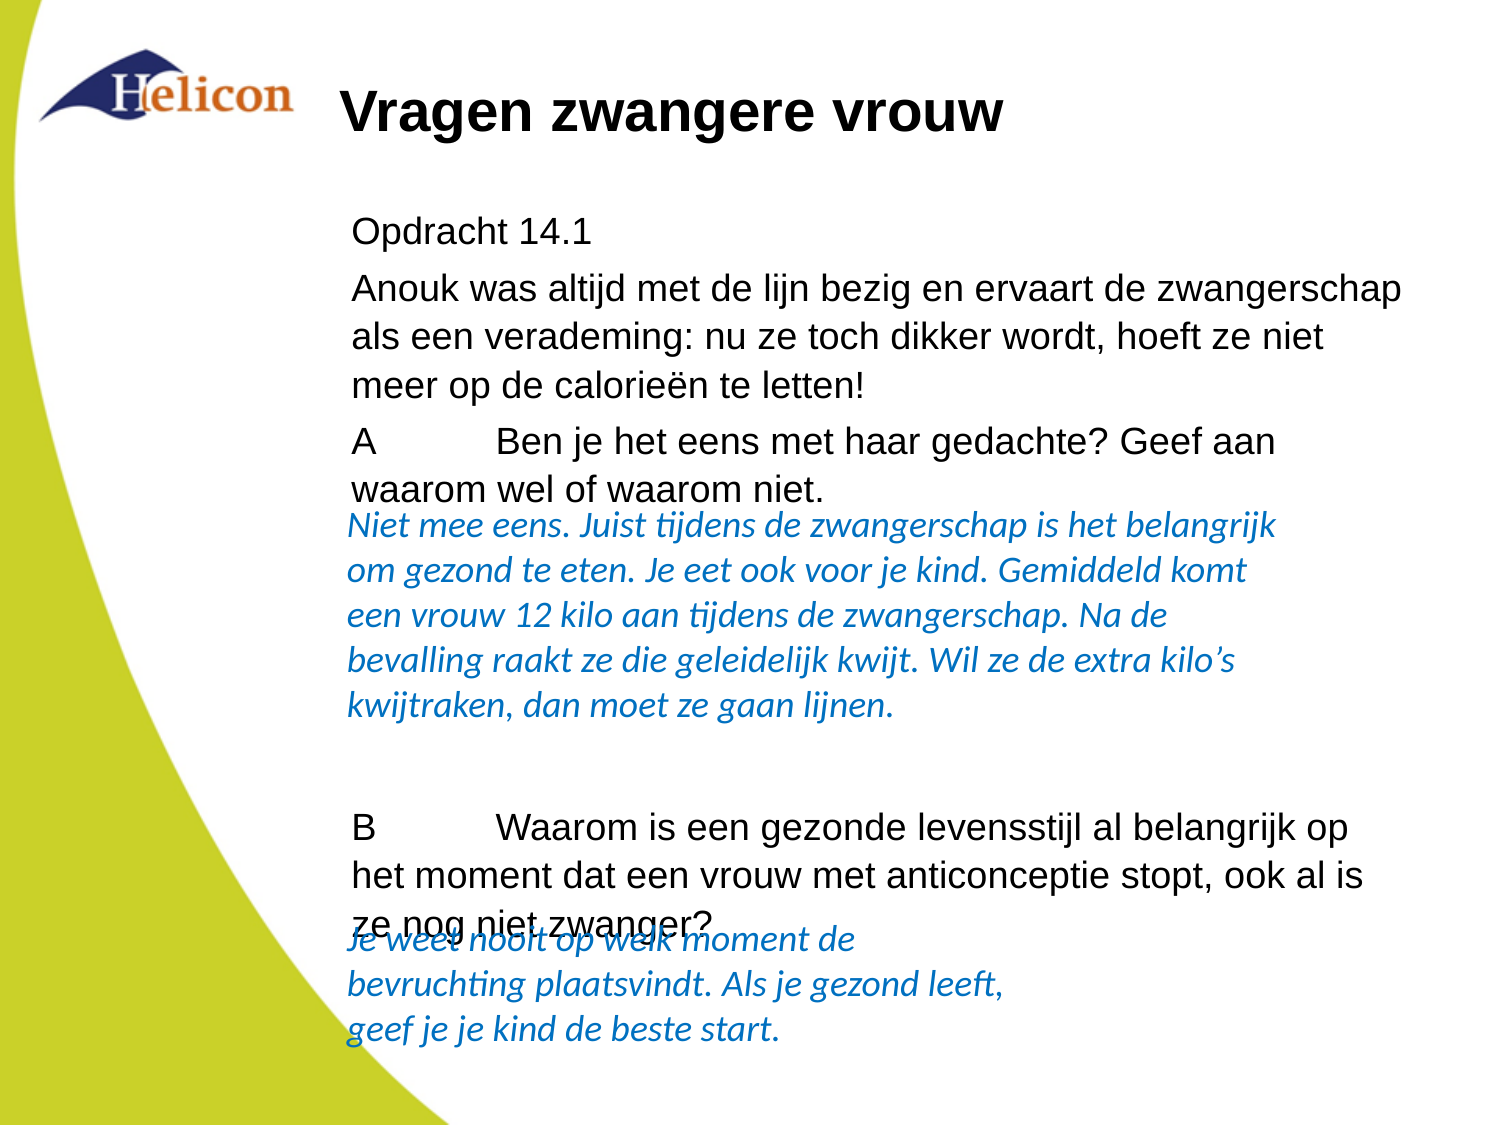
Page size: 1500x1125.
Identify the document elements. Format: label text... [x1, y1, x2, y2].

text_box Je weet nooit op welk moment de bevruchting plaatsvindt. Als je gezond leeft, geef je je kind de beste start. [332, 906, 1041, 1102]
text_box Niet mee eens. Juist tijdens de zwangerschap is het belangrijk om gezond te eten. Je eet ook voor je kind. Gemiddeld komt een vrouw 12 kilo aan tijdens de zwangerschap. Na de bevalling raakt ze die geleidelijk kwijt. Wil ze de extra kilo’s kwijtraken, dan moet ze gaan lijnen. [332, 492, 1301, 778]
list Opdracht 14.1 Anouk was altijd met de lijn bezig en ervaart de zwangerschap als een verademing: nu ze toch dikker wordt, hoeft ze niet meer op de calorieën te letten! A Ben je het eens met haar gedachte? Geef aan waarom wel of waarom niet. B Waarom is een gezonde levensstijl al belangrijk op het moment dat een vrouw met anticonceptie stopt, ook al is ze nog niet zwanger? [336, 196, 1425, 1005]
picture [0, 0, 1500, 1125]
title Vragen zwangere vrouw [324, 54, 1415, 161]
